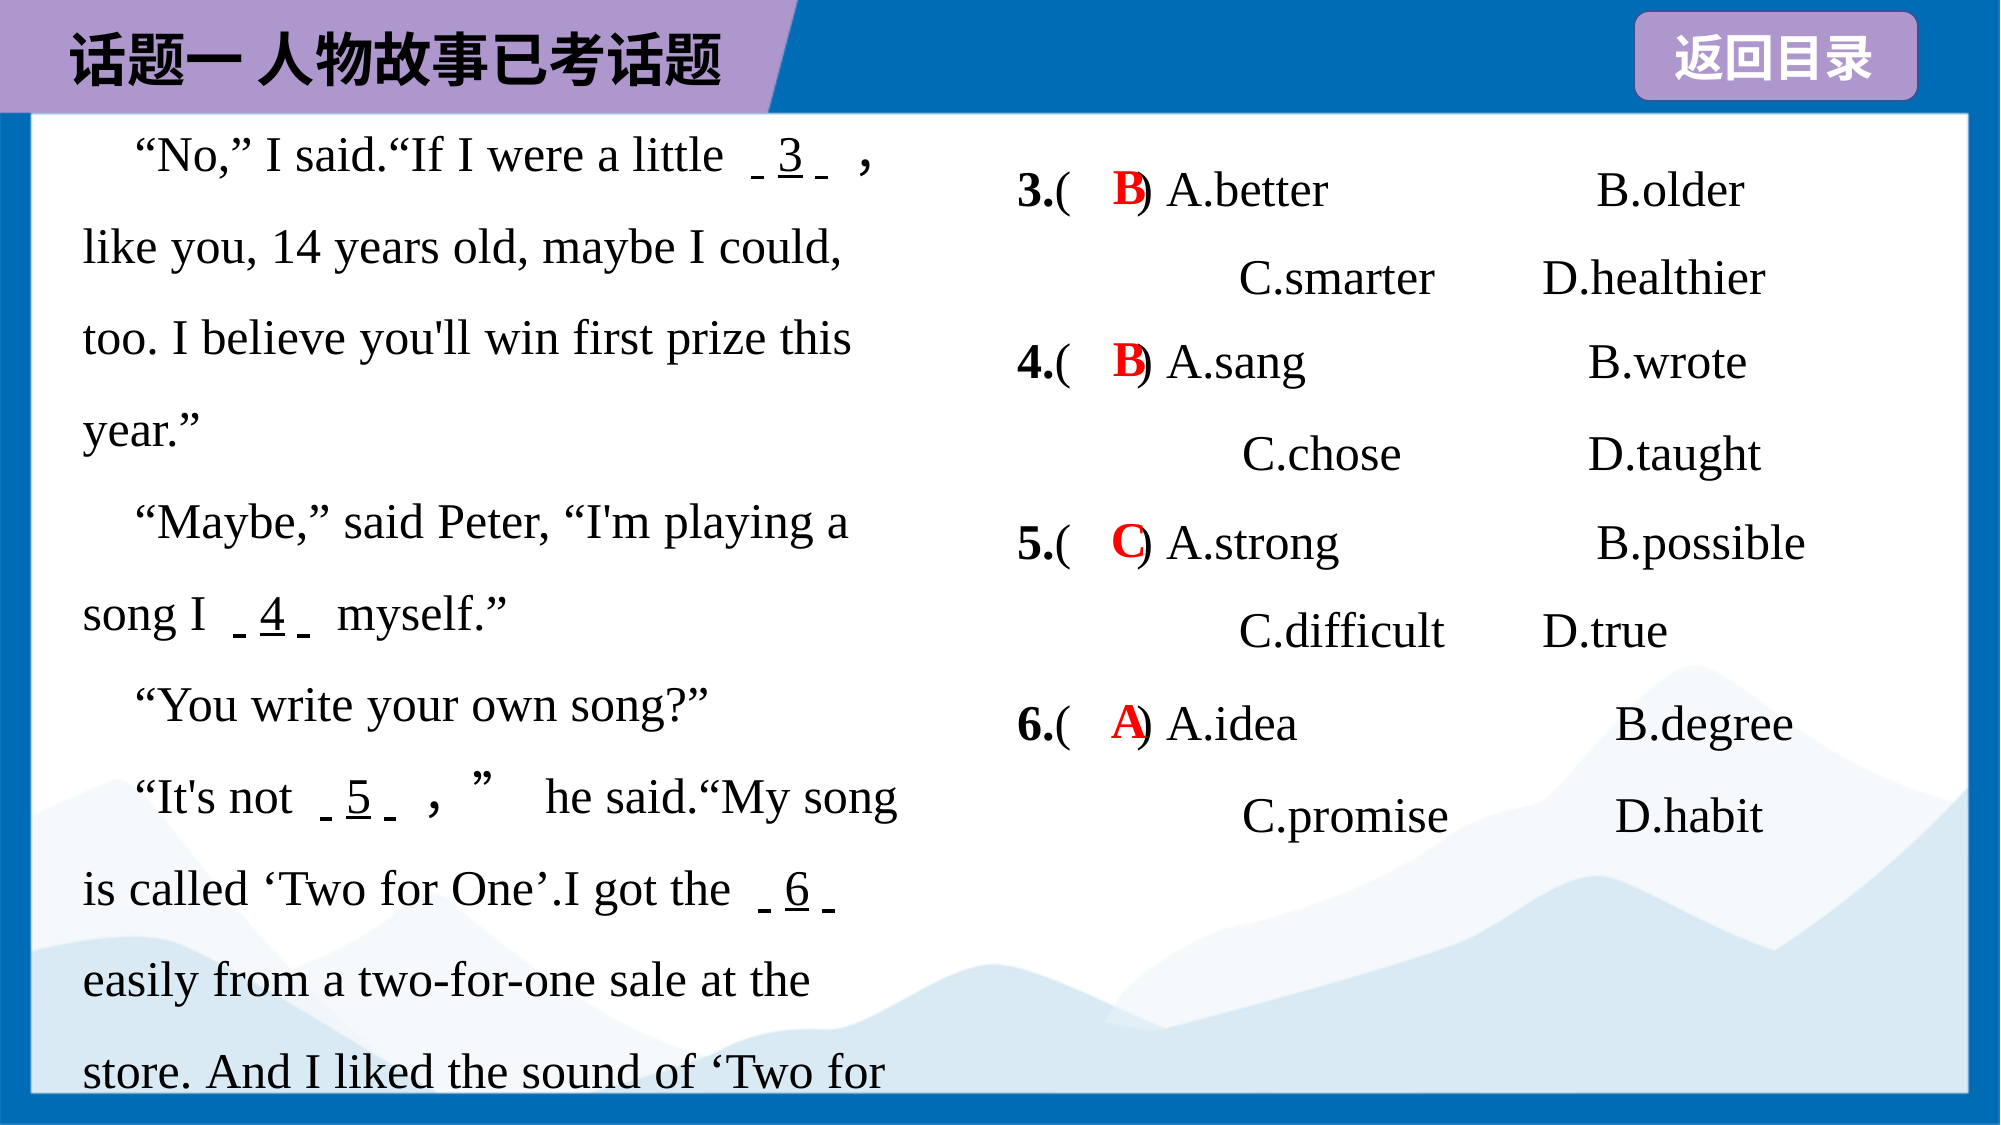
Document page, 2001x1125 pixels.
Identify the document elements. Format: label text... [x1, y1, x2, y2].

text_box B [1094, 298, 1165, 378]
text_box 3.( ) A.better B.older C.smarter D.healthier [1016, 125, 1919, 295]
text_box 6.( ) A.idea B.degree C.promise D.habit [1016, 658, 1919, 829]
text_box 5.( ) A.strong B.possible C.difficult D.true [1016, 477, 1919, 648]
text_box “No,” I said.“If I were a little . .3. .， like you, 14 years old, maybe I could, too. I believe you'll win first prize this year.” “Maybe,” said Peter, “I'm playing a song I . .4. . myself.” “You write your own song?” “It's not . .5. .，” he said.“My song is called ‘Two for One’.I got the . .6. . easily from a two-for-one sale at the store. And I liked the sound of ‘Two for [82, 90, 984, 1099]
picture [0, 0, 2000, 1125]
text_box A [1092, 660, 1165, 740]
text_box C [1092, 479, 1165, 559]
text_box B [1094, 126, 1165, 206]
text_box 4.( ) A.sang B.wrote C.chose D.taught [1016, 296, 1919, 467]
